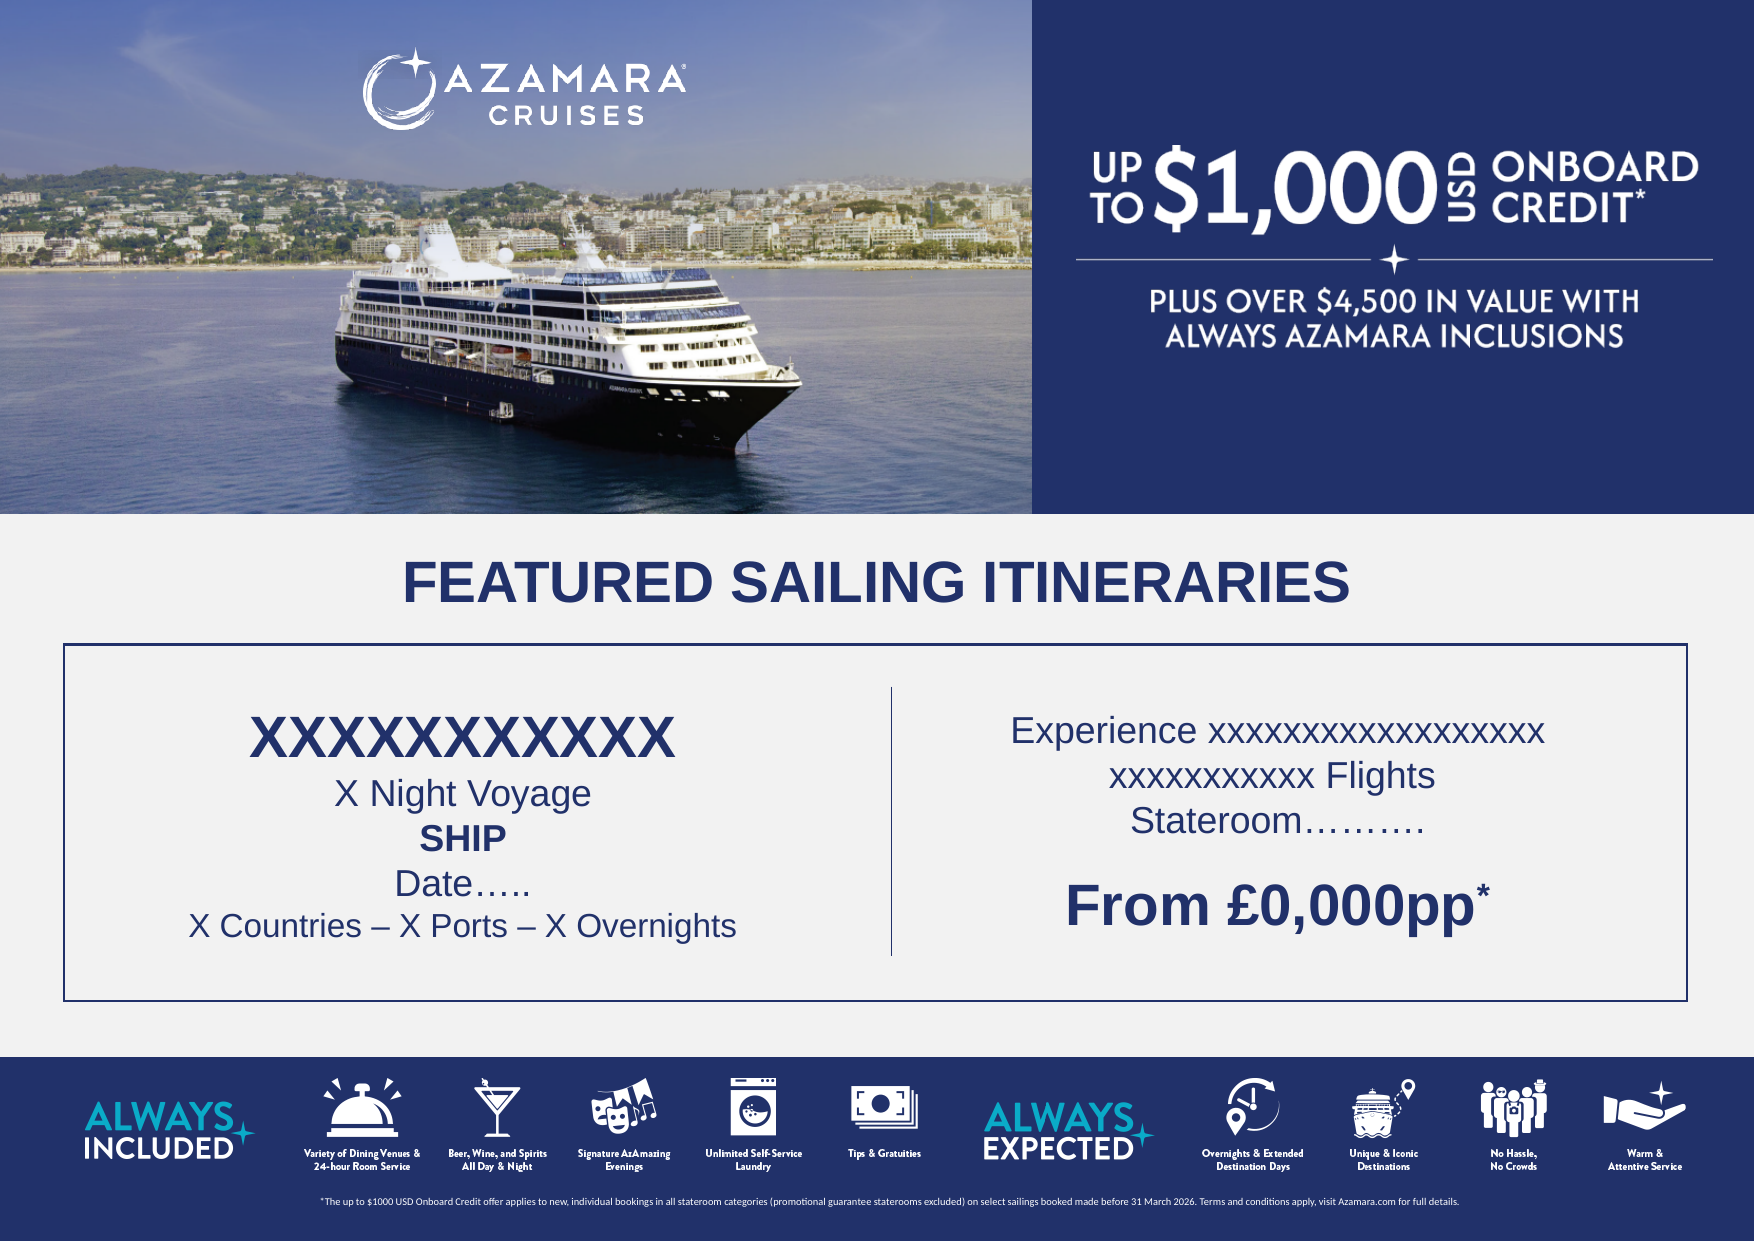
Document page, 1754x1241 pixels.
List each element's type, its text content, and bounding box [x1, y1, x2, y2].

text_box XXXXXXXXXXX X Night Voyage SHIP Date….. X Countries – X Ports – X Overnights [87, 691, 839, 952]
text_box [1238, 0, 1754, 514]
picture [0, 0, 1713, 515]
text_box Experience xxxxxxxxxxxxxxxxxx xxxxxxxxxxx Flights Stateroom………. From £0,000pp* [902, 698, 1654, 945]
picture [85, 1078, 1686, 1173]
text_box [0, 1057, 1754, 1241]
text_box FEATURED SAILING ITINERARIES [0, 515, 1754, 644]
text_box *The up to $1000 USD Onboard Credit offer applies to new, individual bookings in all stateroom categories (promotional guarantee staterooms excluded) on select sailings booked made before 31 March 2026. Terms and conditions apply, visit Azamara.com for full details. [250, 1187, 1534, 1216]
text_box [63, 643, 1688, 1002]
